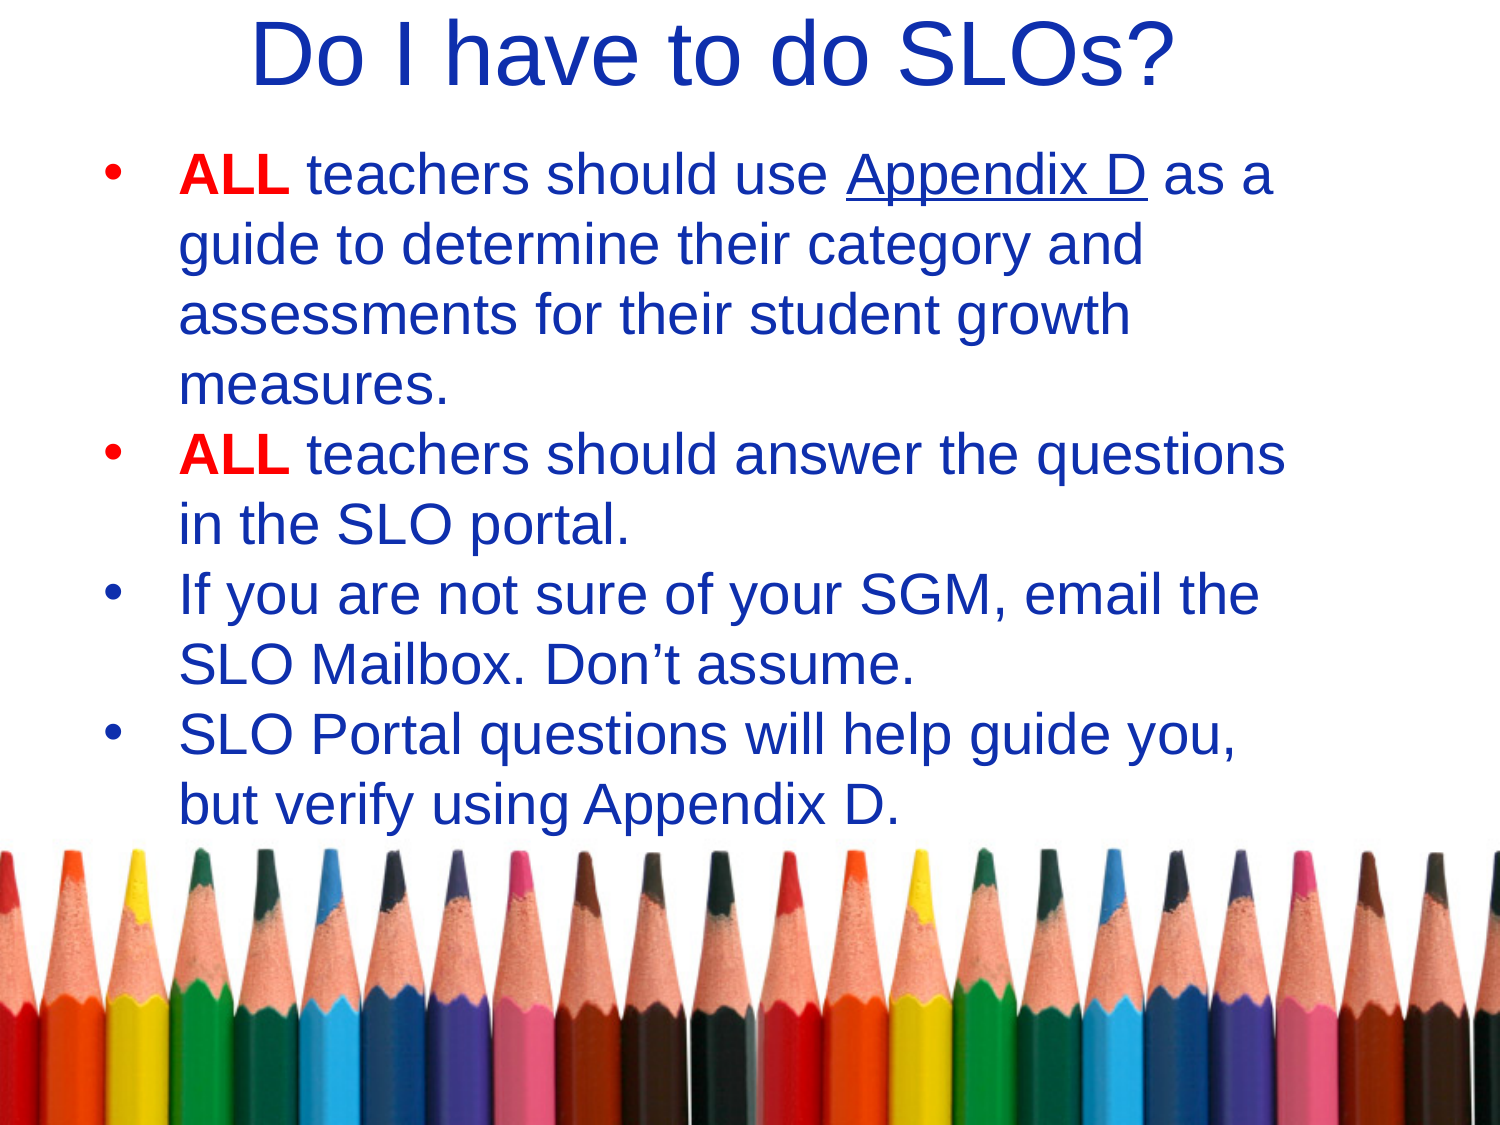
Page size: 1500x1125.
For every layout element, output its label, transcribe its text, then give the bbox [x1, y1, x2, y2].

text_box ALL teachers should use Appendix D as a guide to determine their category and assessments for their student growth measures. ALL teachers should answer the questions in the SLO portal. If you are not sure of your SGM, email the SLO Mailbox. Don’t assume. SLO Portal questions will help guide you, but verify using Appendix D. [88, 143, 1311, 844]
title Do I have to do SLOs? [76, 0, 1352, 143]
picture [0, 0, 1500, 1125]
